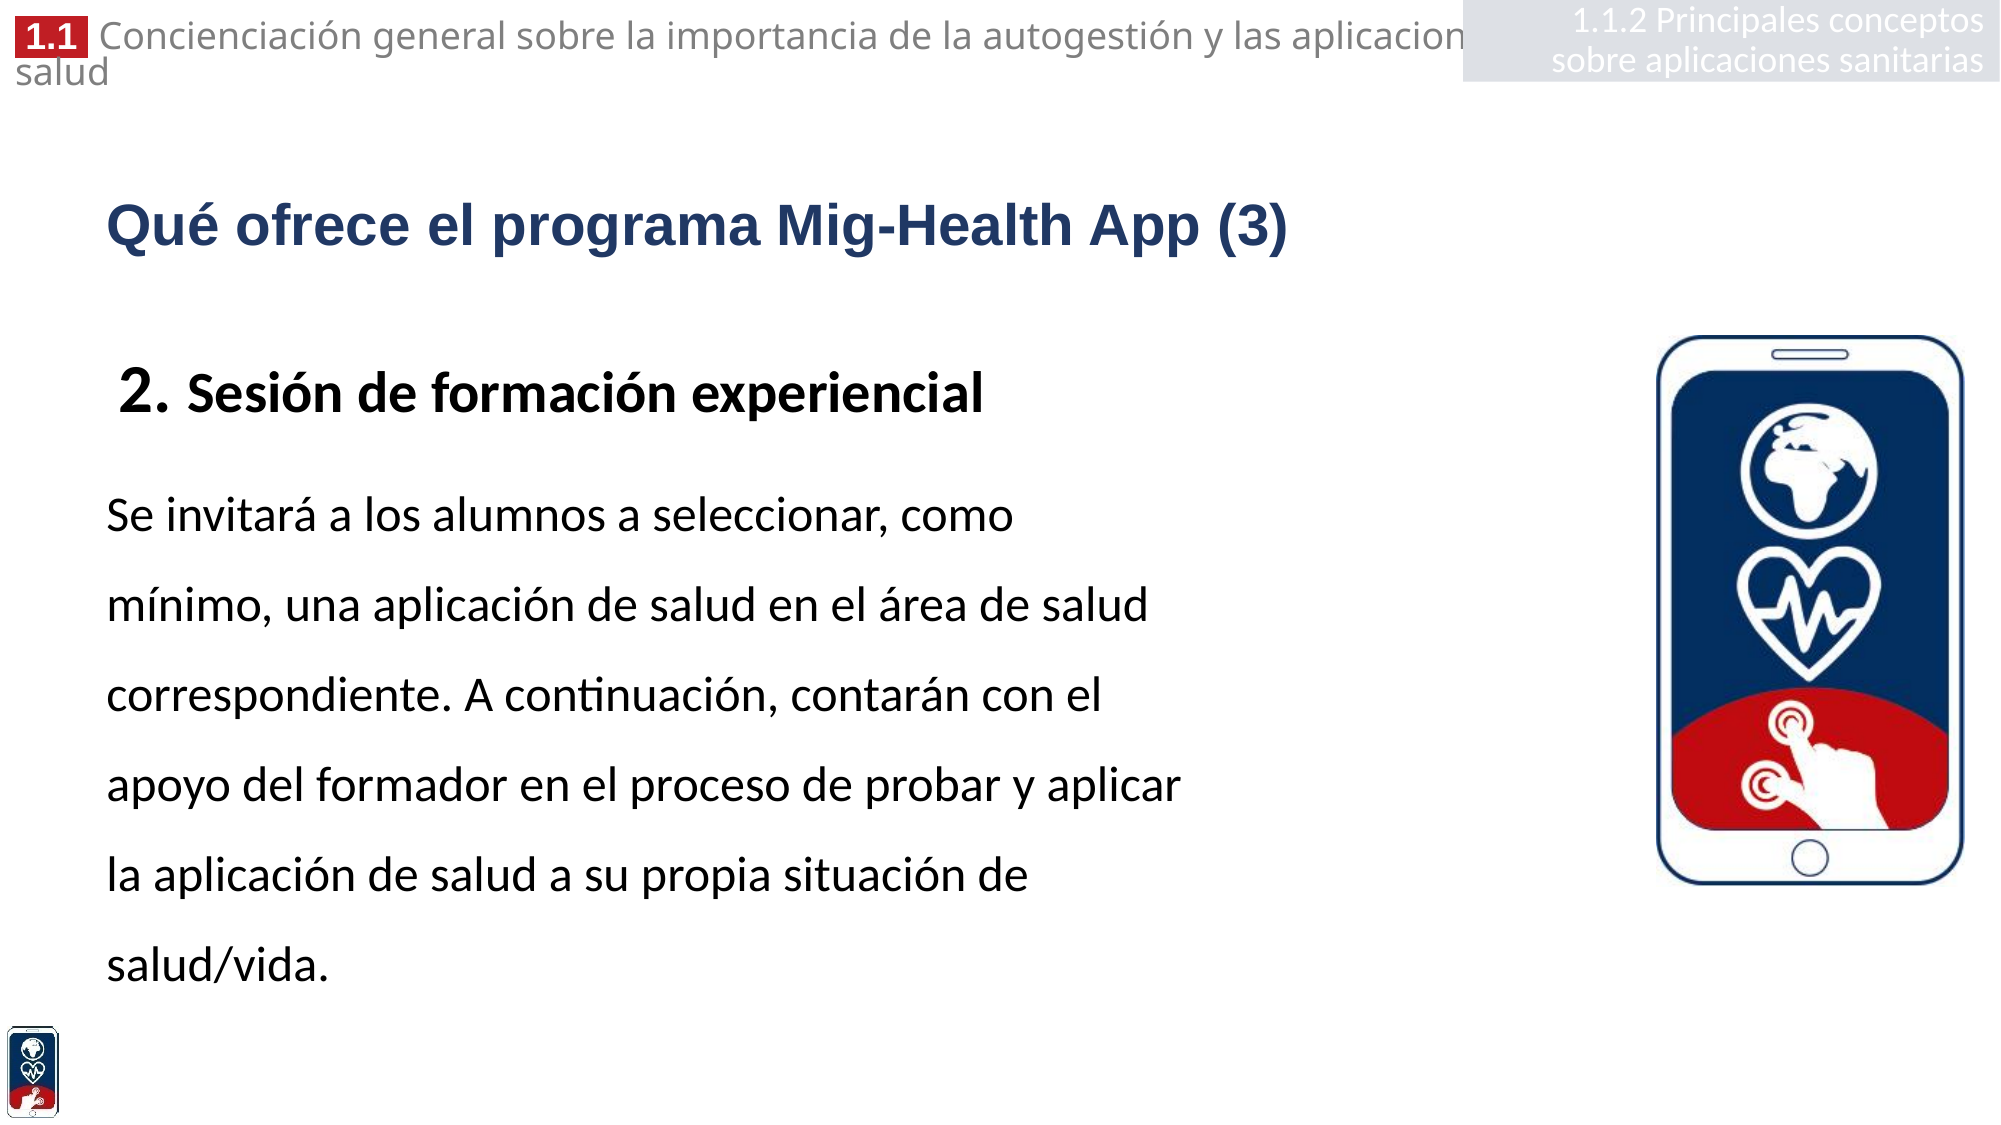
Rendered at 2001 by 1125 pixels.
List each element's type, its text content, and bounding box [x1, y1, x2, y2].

title Qué ofrece el programa Mig-Health App (3) [91, 177, 1906, 277]
text_box 1.1.2 Principales conceptos sobre aplicaciones sanitarias [1463, 0, 2000, 82]
picture [7, 1026, 59, 1118]
list 2. Sesión de formación experiencial Se invitará a los alumnos a seleccionar, como mínimo, una aplicación de salud en el área de salud correspondiente. A continuación, contarán con el apoyo del formador en el proceso de probar y aplicar la aplicación de salud a su propia situación de salud/vida. [91, 295, 1208, 1094]
picture [1656, 335, 1965, 887]
